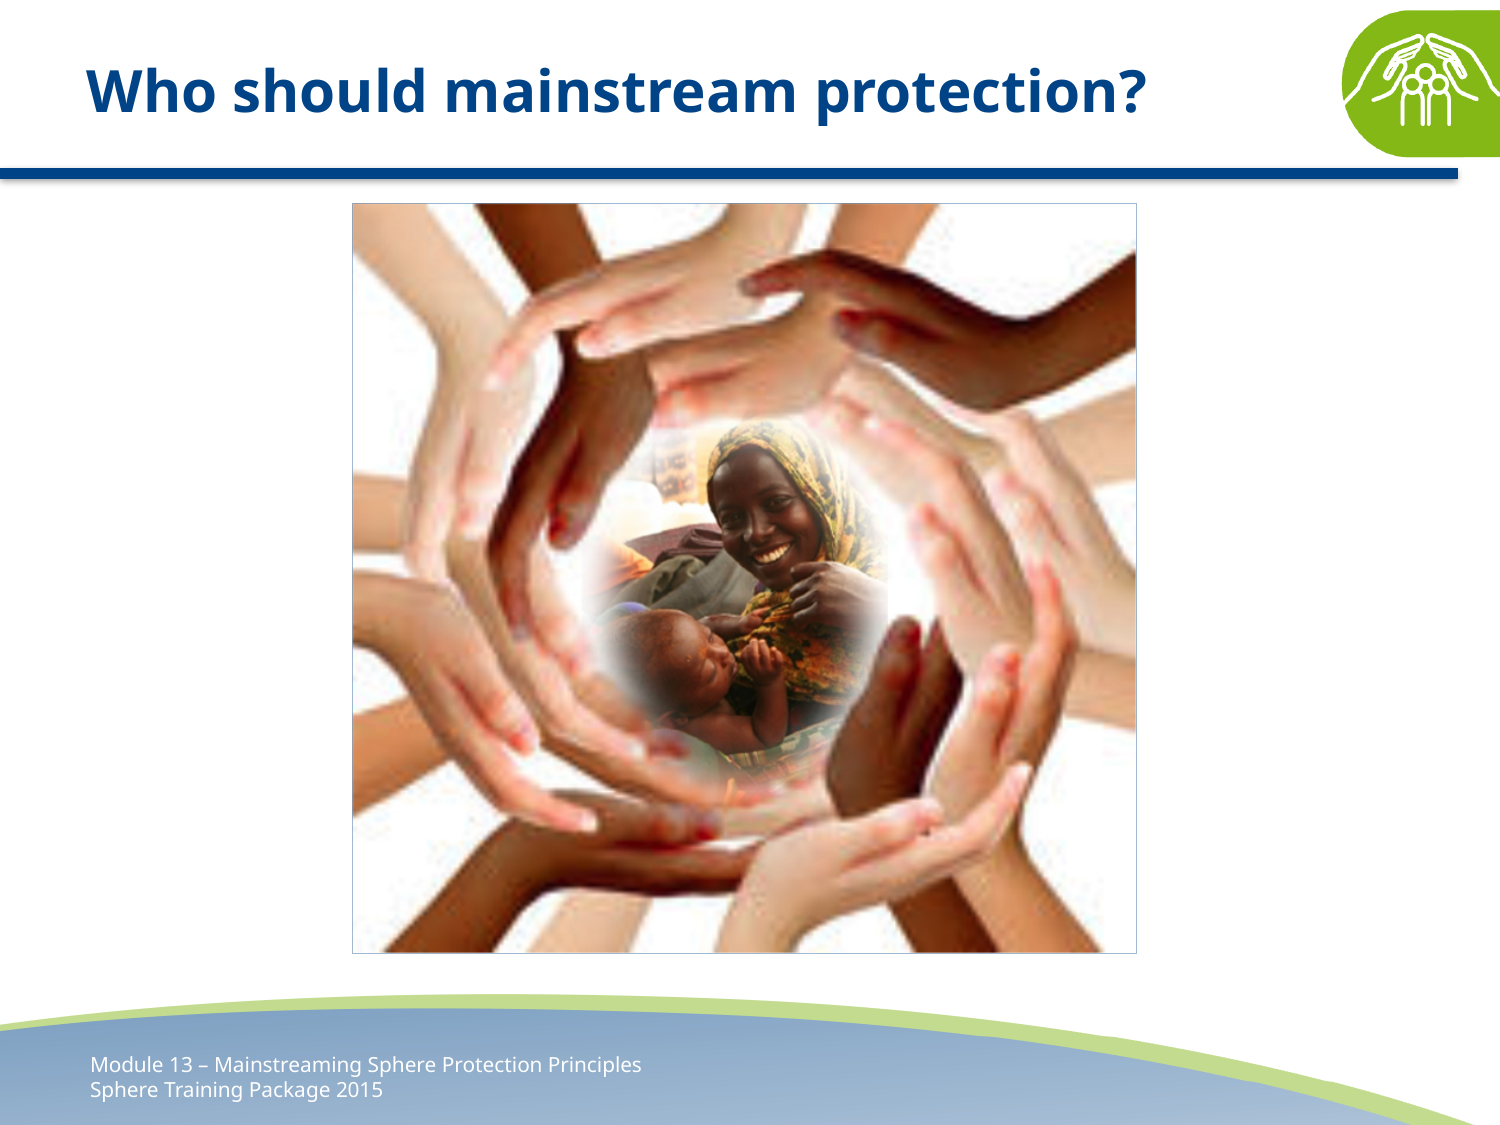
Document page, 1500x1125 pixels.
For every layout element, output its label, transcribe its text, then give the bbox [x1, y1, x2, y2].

picture [0, 992, 1500, 1125]
footer Module 13 – Mainstreaming Sphere Protection Principles Sphere Training Package 2015 [75, 1046, 1072, 1107]
picture [352, 203, 1137, 954]
picture [1335, 9, 1500, 158]
title Who should mainstream protection? [75, 0, 1335, 178]
